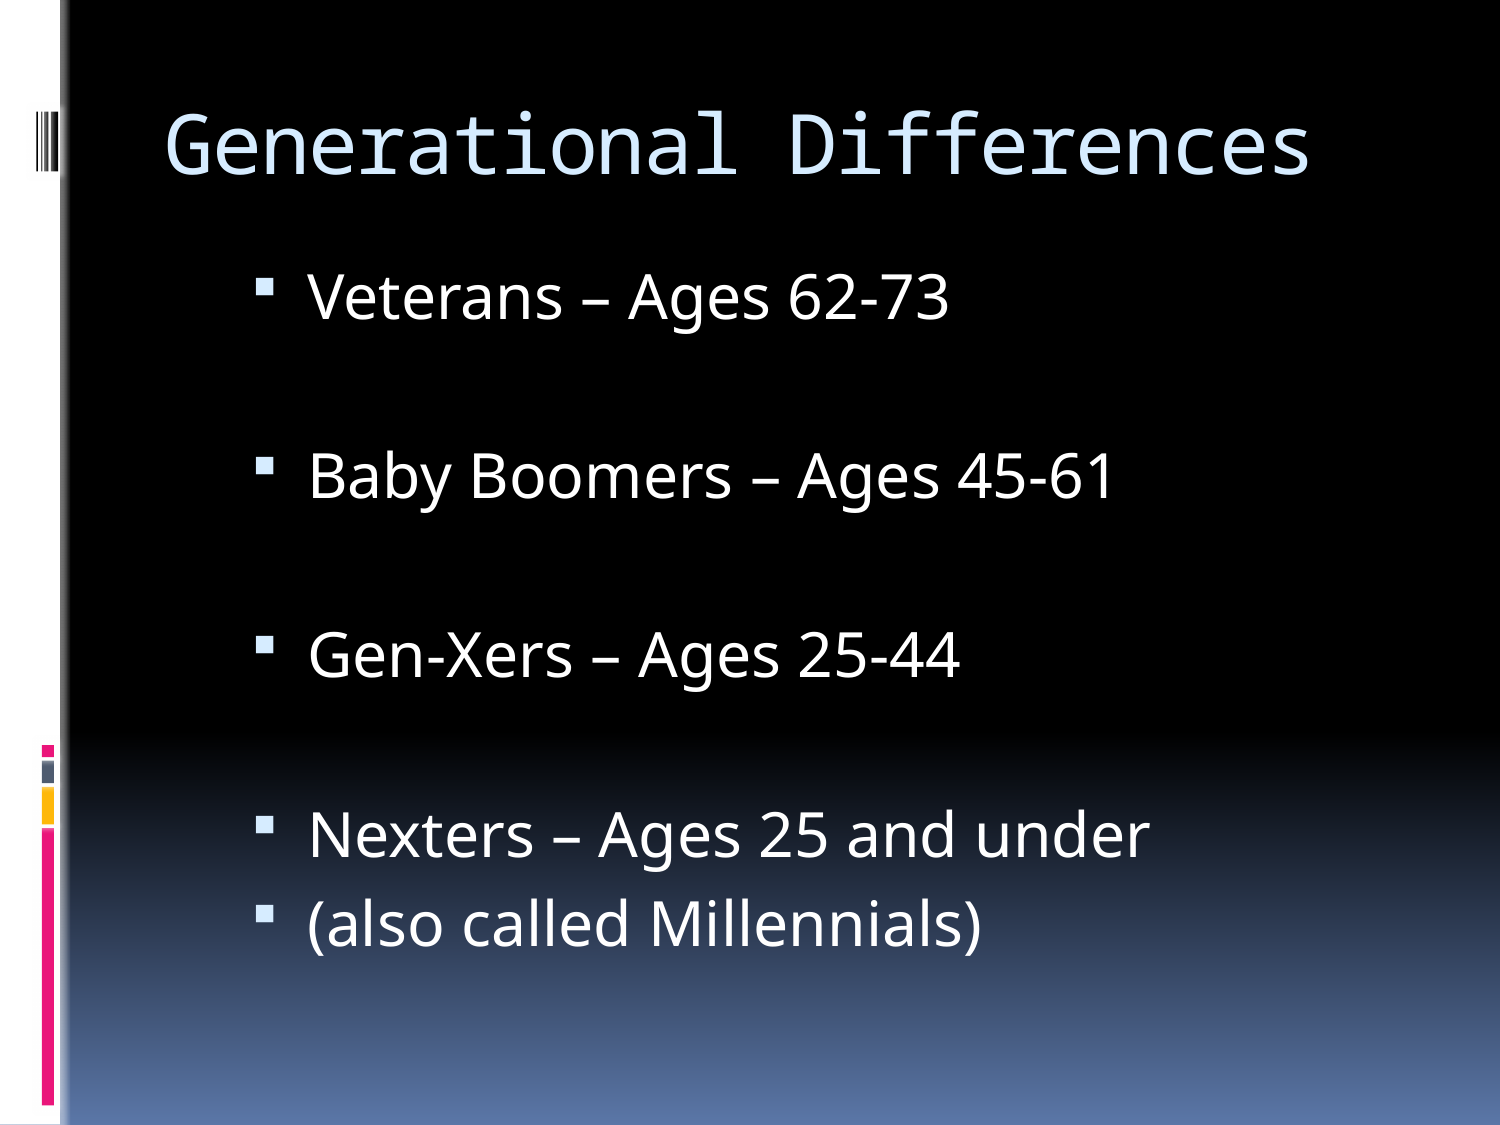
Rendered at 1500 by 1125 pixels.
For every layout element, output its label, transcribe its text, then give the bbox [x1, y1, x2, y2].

title Generational Differences [150, 83, 1425, 234]
list Veterans – Ages 62-73 Baby Boomers – Ages 45-61 Gen-Xers – Ages 25-44 Nexters – Ages 25 and under (also called Millennials) [225, 249, 1475, 1063]
